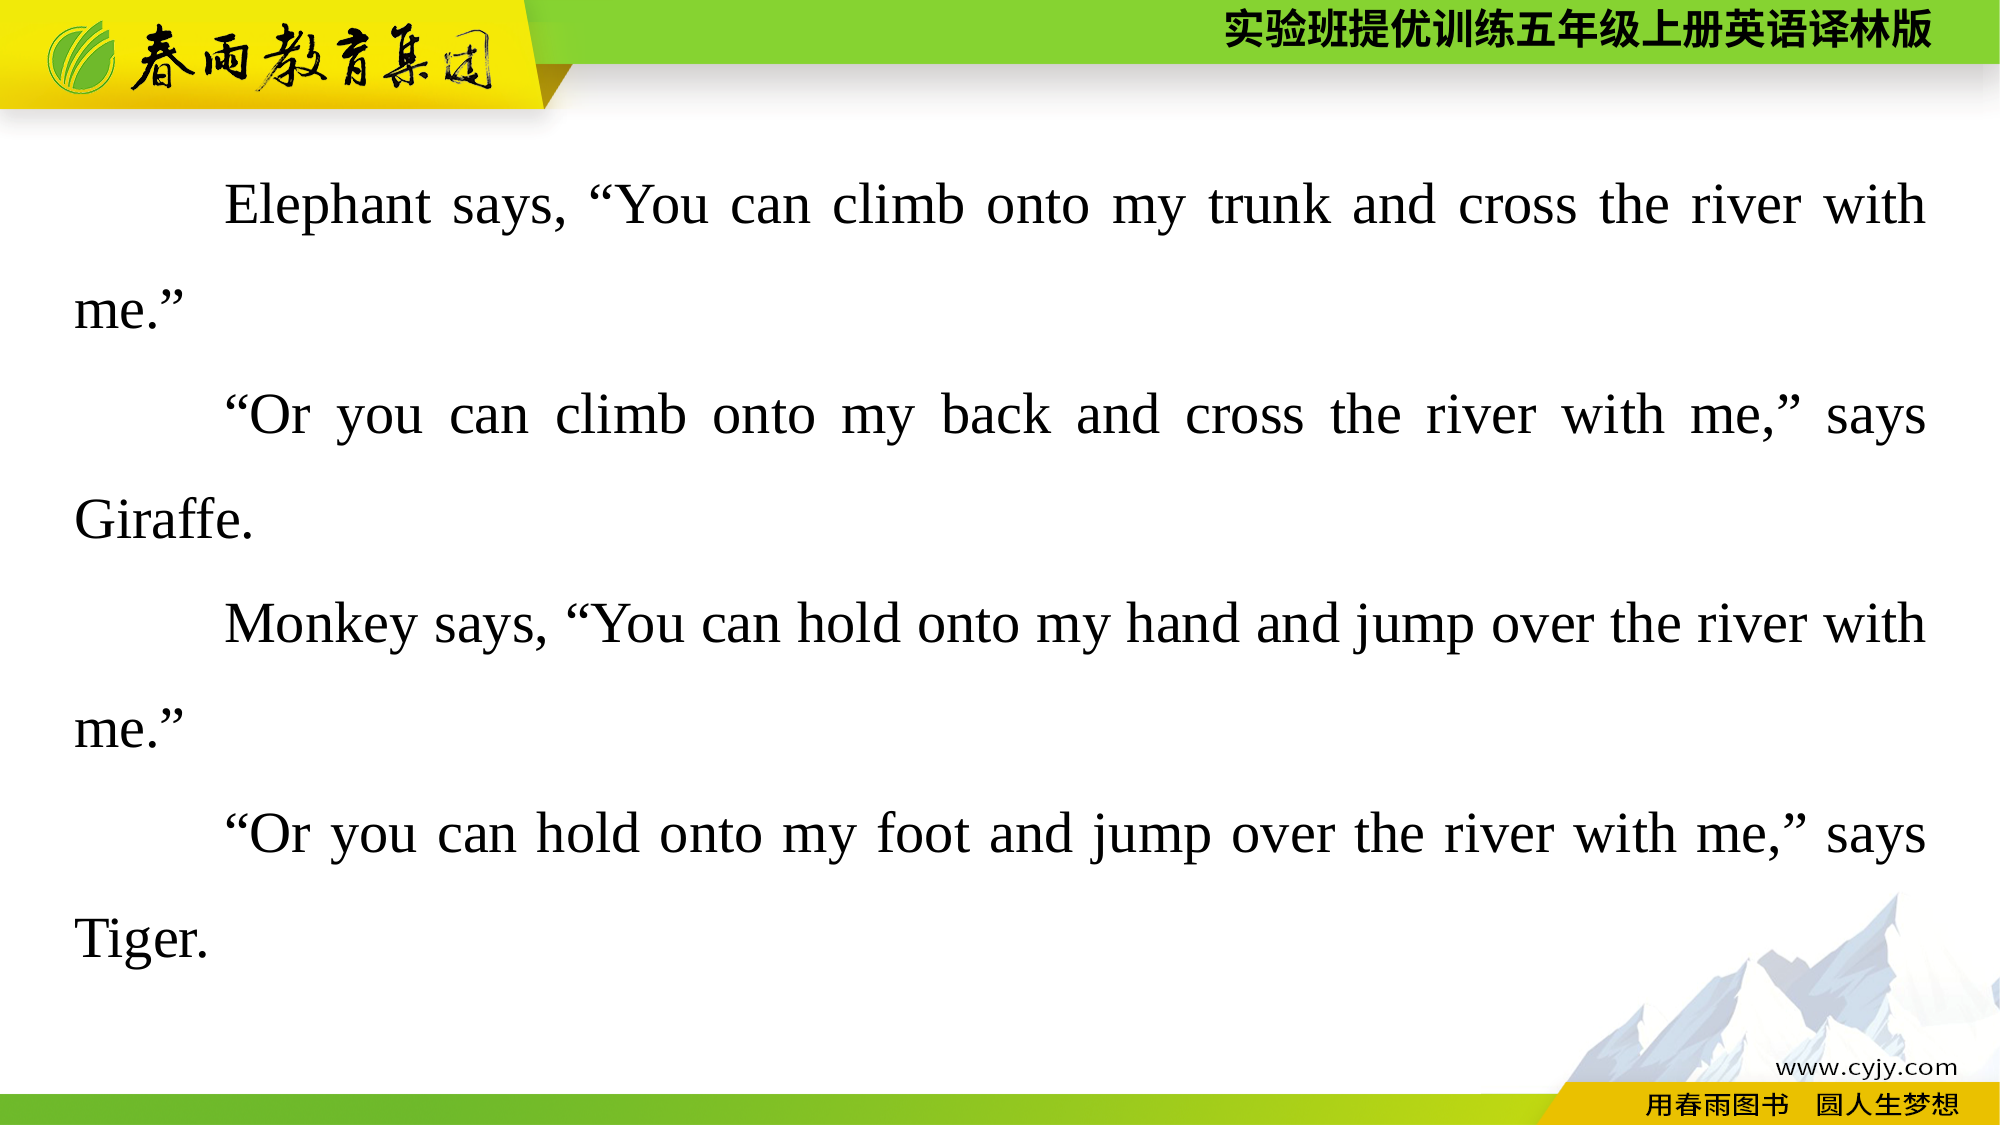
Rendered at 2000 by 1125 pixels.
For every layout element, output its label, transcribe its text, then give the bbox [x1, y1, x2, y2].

picture [0, 0, 2000, 1125]
list Elephant says, “You can climb onto my trunk and cross the river with me.” “Or you can climb onto my back and cross the river with me,” says Giraffe. Monkey says, “You can hold onto my hand and jump over the river with me.” “Or you can hold onto my foot and jump over the river with me,” says Tiger. [59, 122, 1944, 880]
